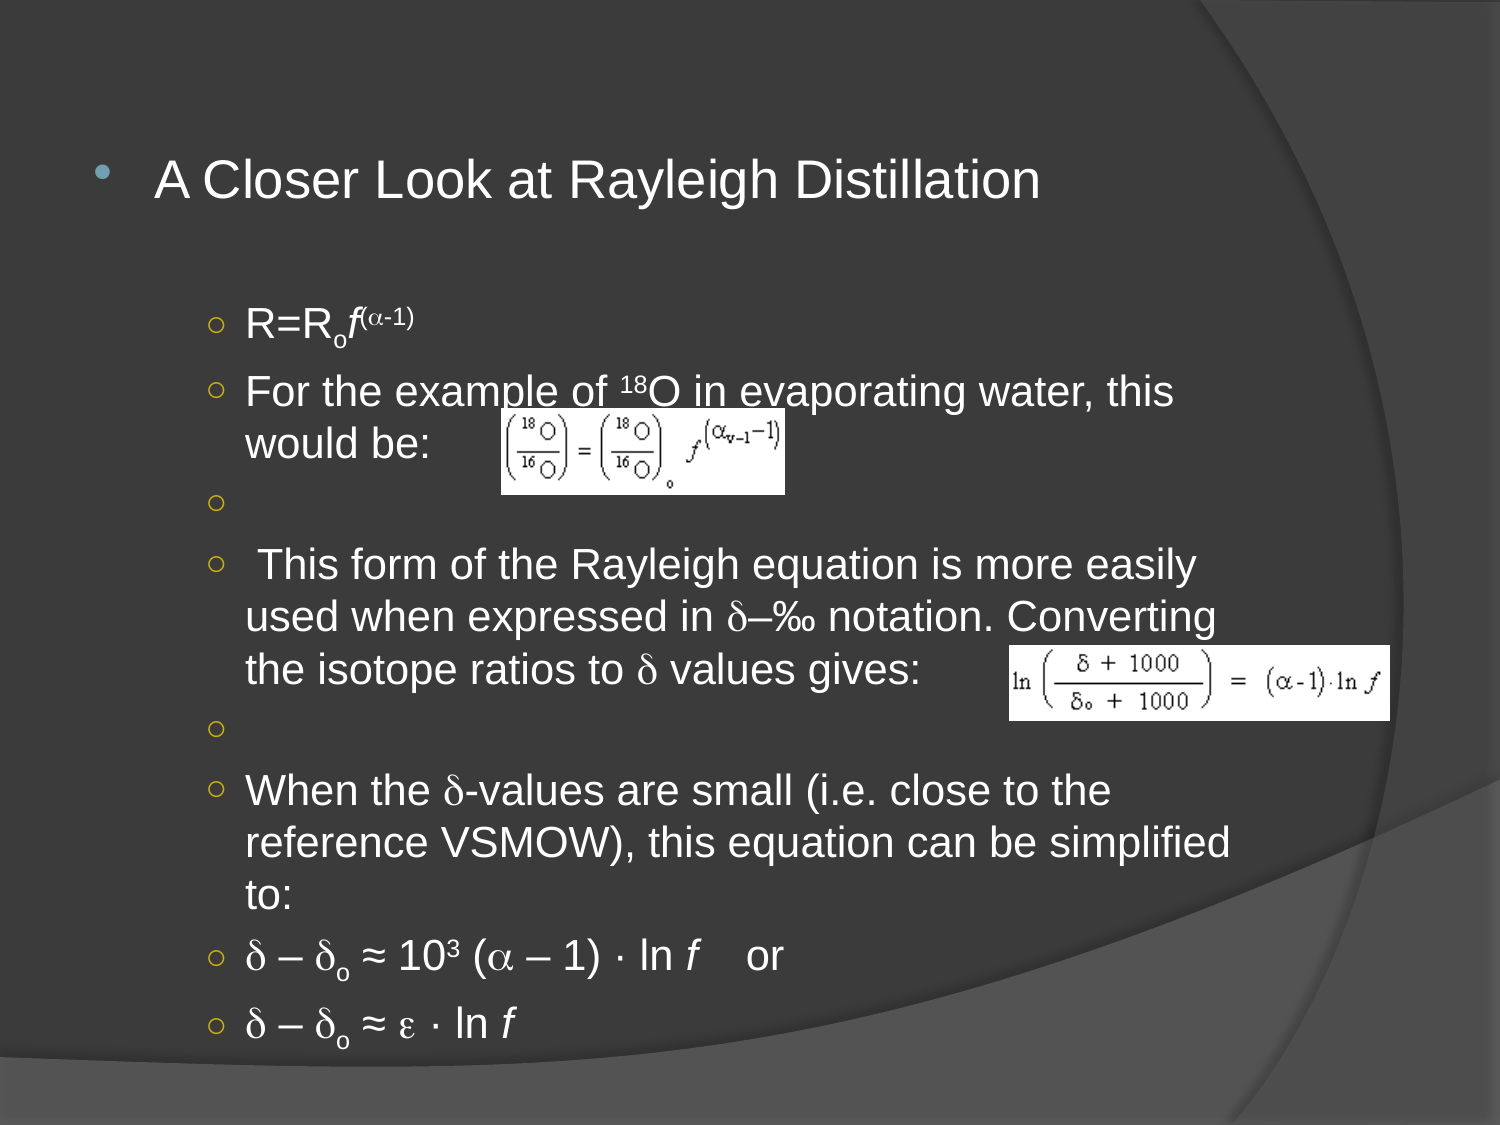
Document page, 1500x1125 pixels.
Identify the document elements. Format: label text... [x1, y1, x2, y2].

picture [1009, 644, 1390, 721]
picture [501, 408, 785, 496]
list A Closer Look at Rayleigh Distillation R=Rof(a-1) For the example of 18O in evaporating water, this would be: This form of the Rayleigh equation is more easily used when expressed in d–‰ notation. Converting the isotope ratios to d values gives: When the d-values are small (i.e. close to the reference VSMOW), this equation can be simplified to: d – do ≈ 103 (a – 1) · ln f or d – do ≈ e · ln f [75, 137, 1300, 1071]
